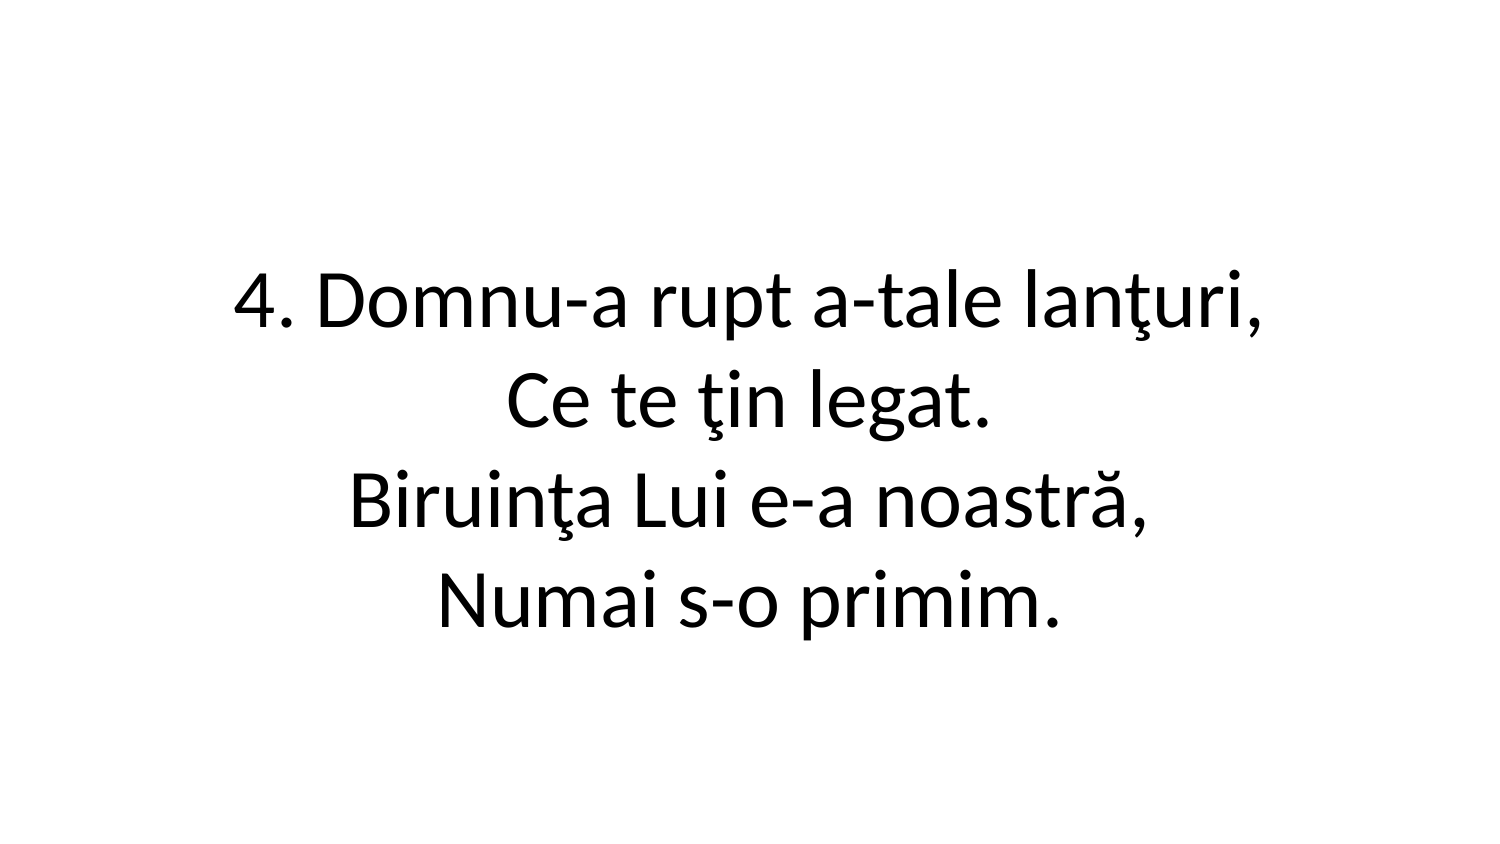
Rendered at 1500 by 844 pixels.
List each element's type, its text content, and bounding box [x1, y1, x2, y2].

text_box 4. Domnu-a rupt a-tale lanţuri, Ce te ţin legat. Biruinţa Lui e-a noastră, Numai s-o primim. [218, 192, 1281, 652]
